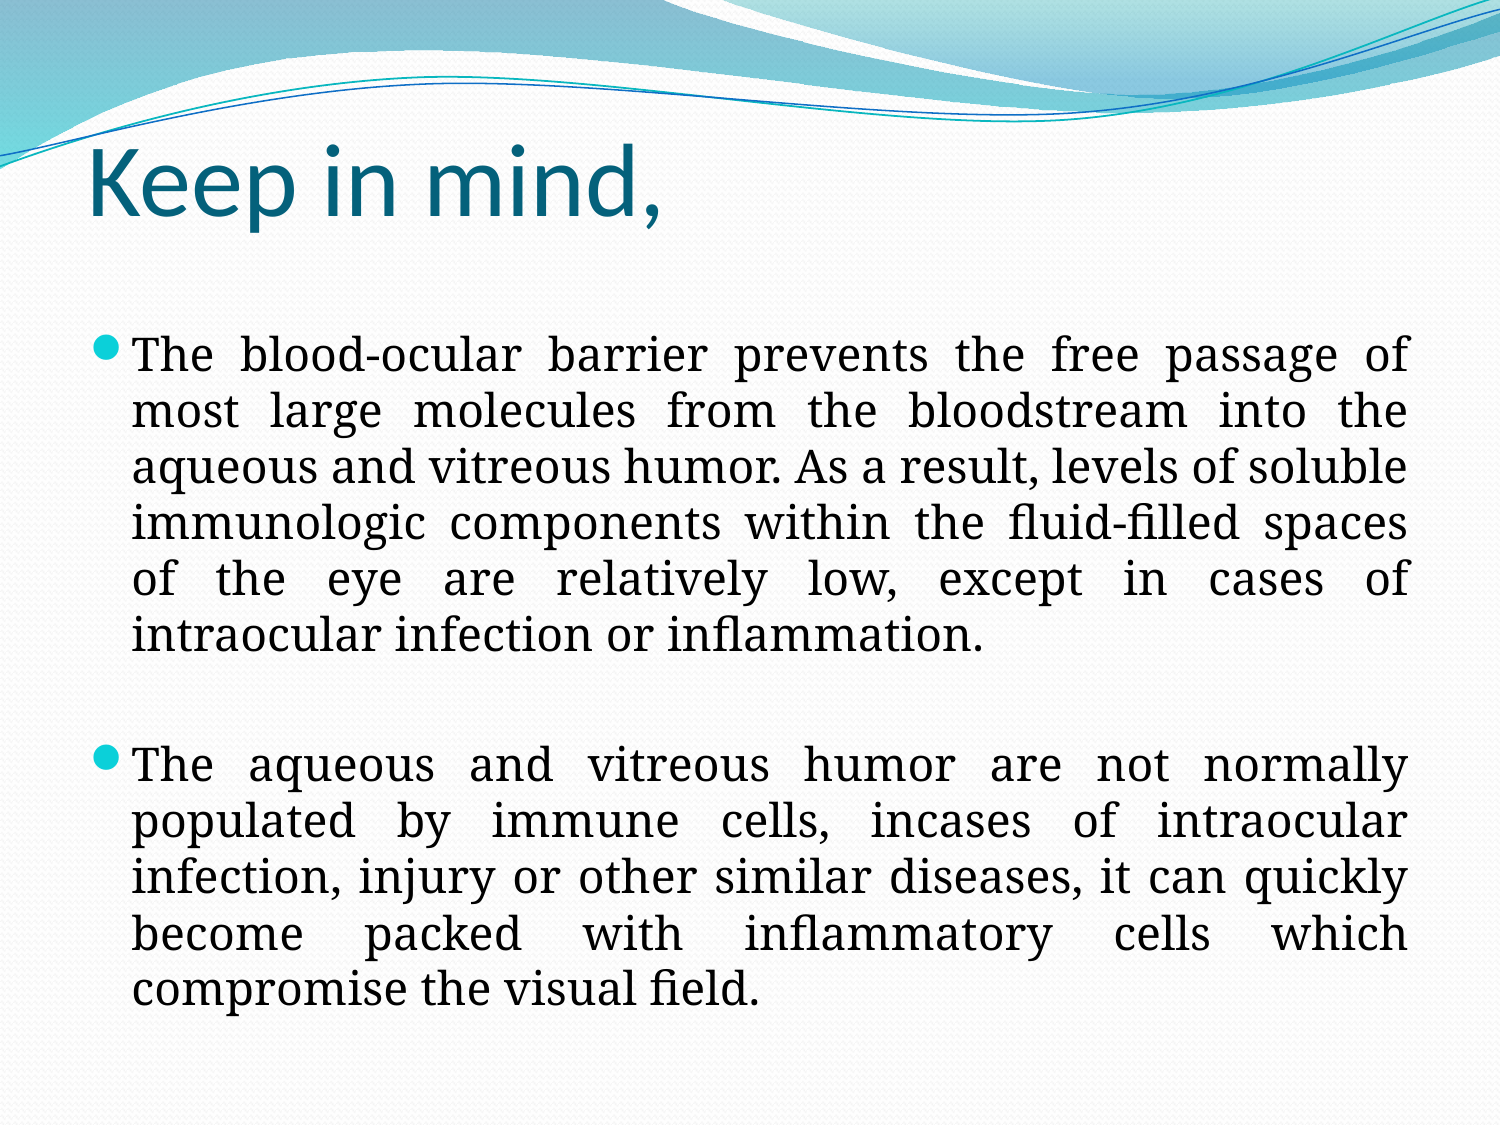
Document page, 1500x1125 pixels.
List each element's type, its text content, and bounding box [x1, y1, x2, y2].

title Keep in mind, [87, 50, 1438, 238]
list The blood-ocular barrier prevents the free passage of most large molecules from the bloodstream into the aqueous and vitreous humor. As a result, levels of soluble immunologic components within the fluid-filled spaces of the eye are relatively low, except in cases of intraocular infection or inflammation. The aqueous and vitreous humor are not normally populated by immune cells, incases of intraocular infection, injury or other similar diseases, it can quickly become packed with inflammatory cells which compromise the visual field. [75, 317, 1425, 1038]
